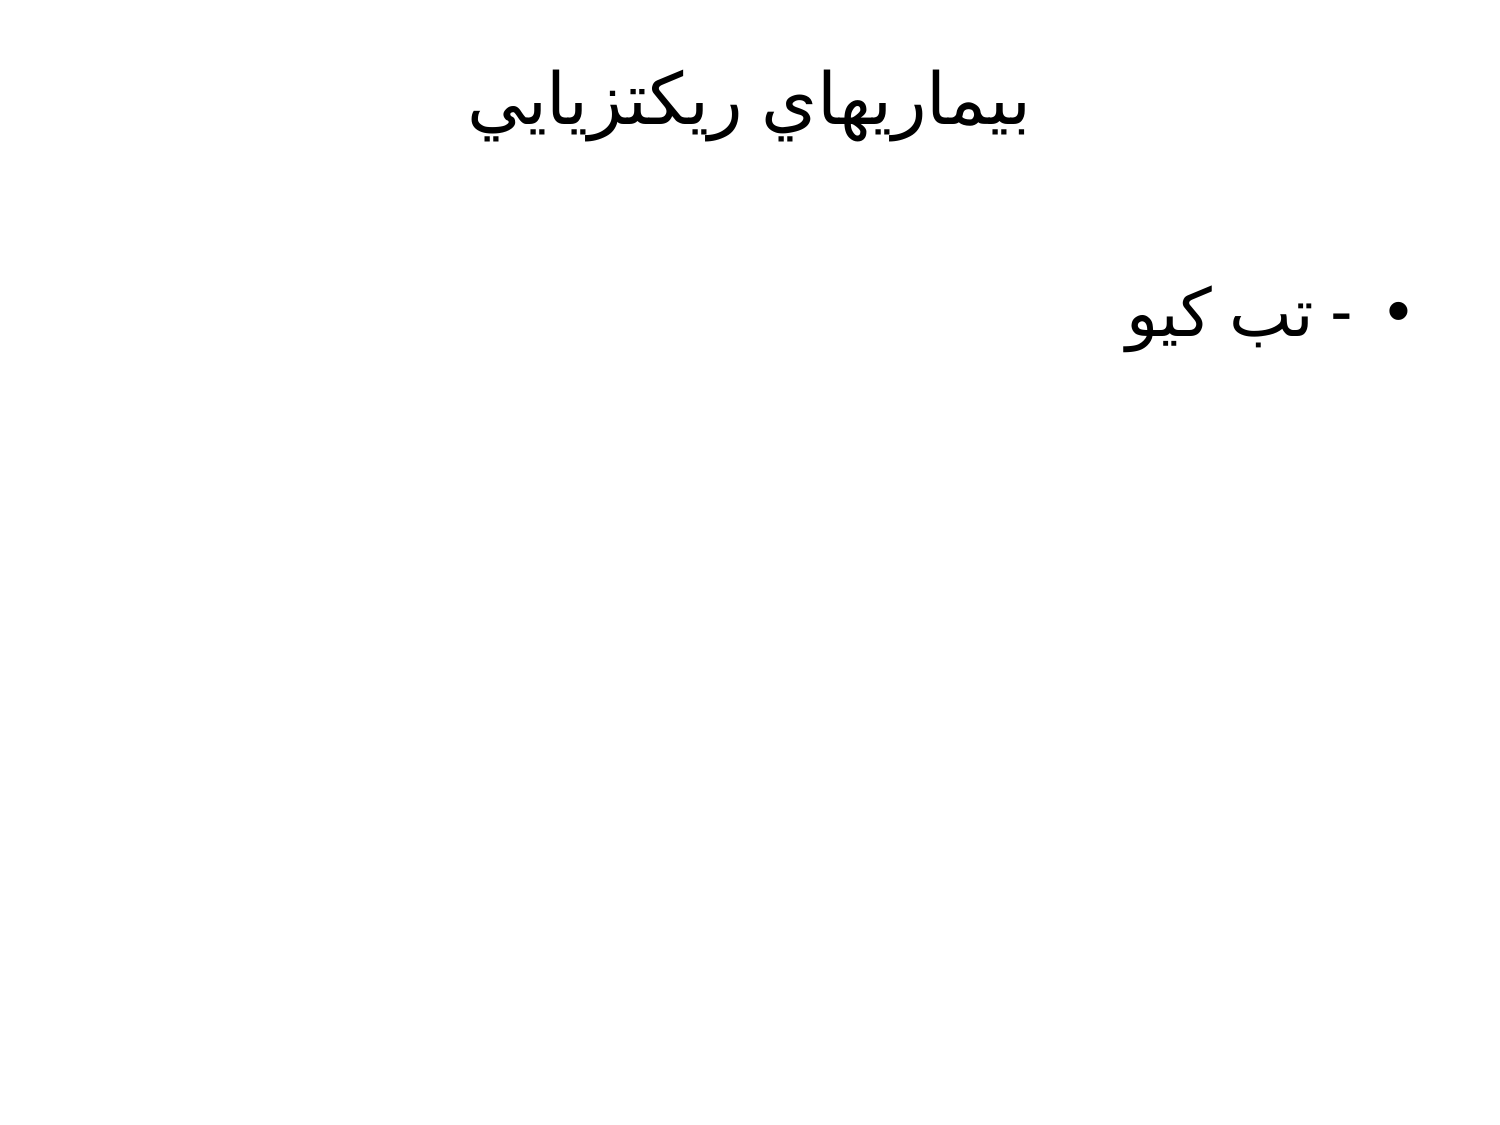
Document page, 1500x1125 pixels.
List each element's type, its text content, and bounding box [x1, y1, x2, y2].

title بيماريهاي ريكتزيايي [75, 45, 1425, 233]
list - تب كيو [75, 262, 1425, 1005]
